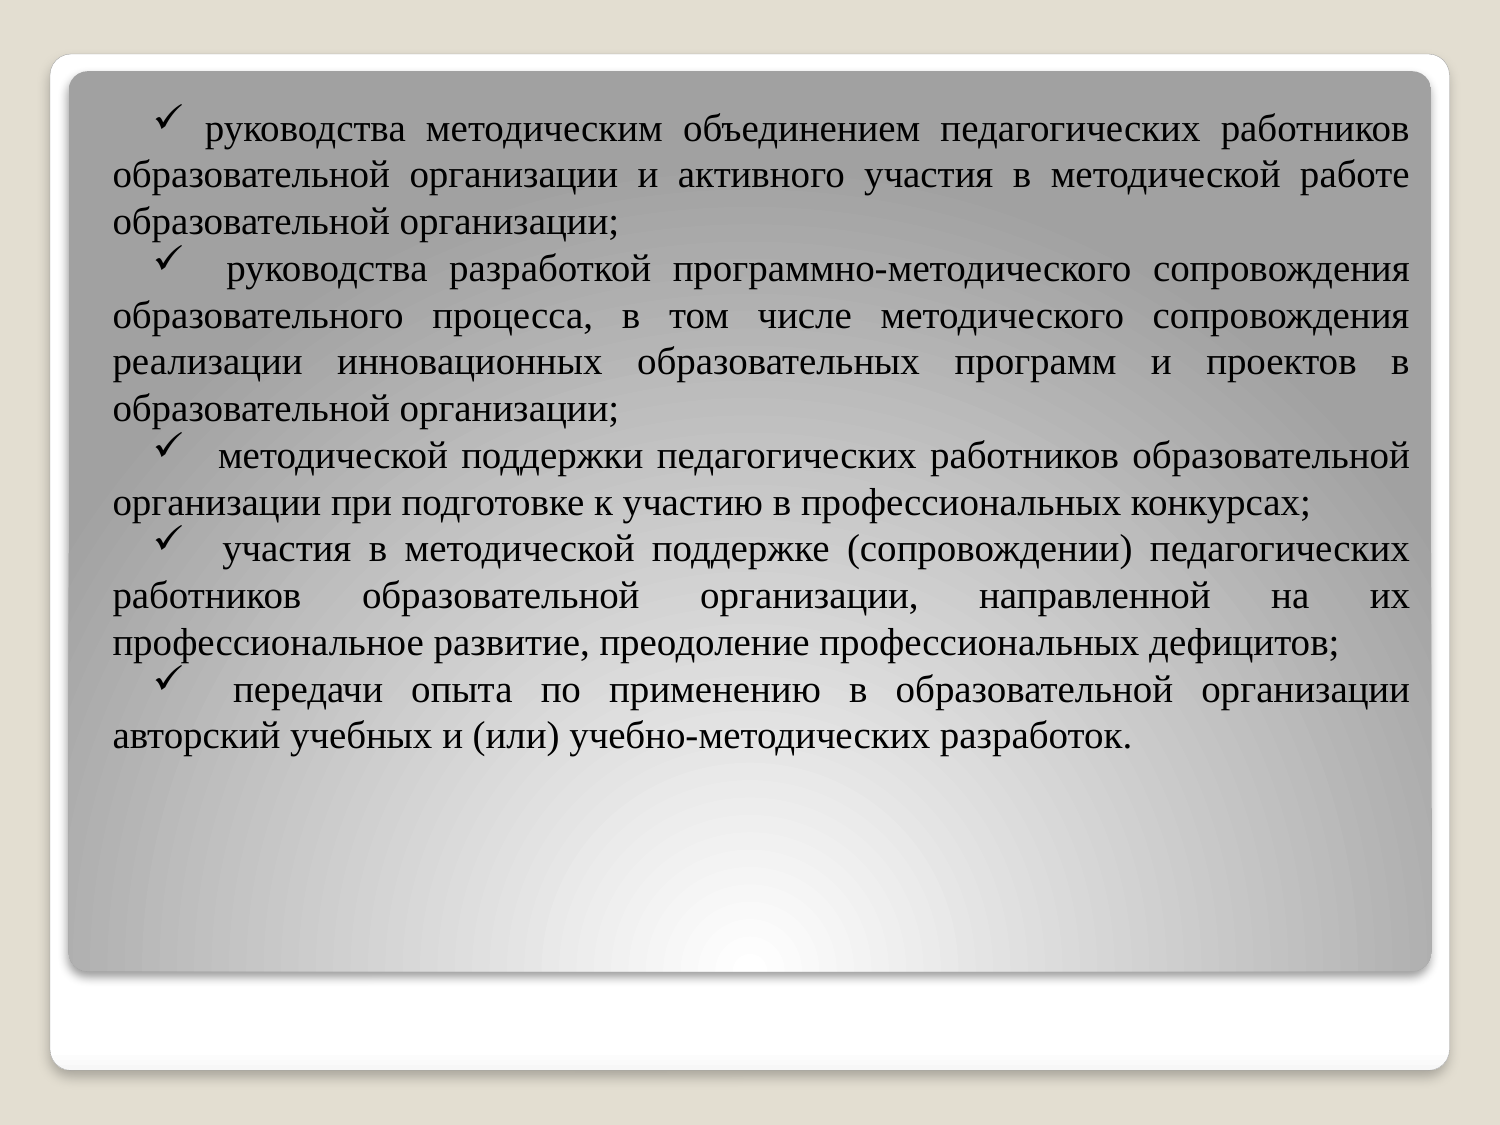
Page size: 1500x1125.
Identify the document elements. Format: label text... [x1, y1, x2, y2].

list руководства методическим объединением педагогических работников образовательной организации и активного участия в методической работе образовательной организации; руководства разработкой программно-методического сопровождения образовательного процесса, в том числе методического сопровождения реализации инновационных образовательных программ и проектов в образовательной организации; методической поддержки педагогических работников образовательной организации при подготовке к участию в профессиональных конкурсах; участия в методической поддержке (сопровождении) педагогических работников образовательной организации, направленной на их профессиональное развитие, преодоление профессиональных дефицитов; передачи опыта по применению в образовательной организации авторский учебных и (или) учебно-методических разработок. [82, 86, 1425, 774]
